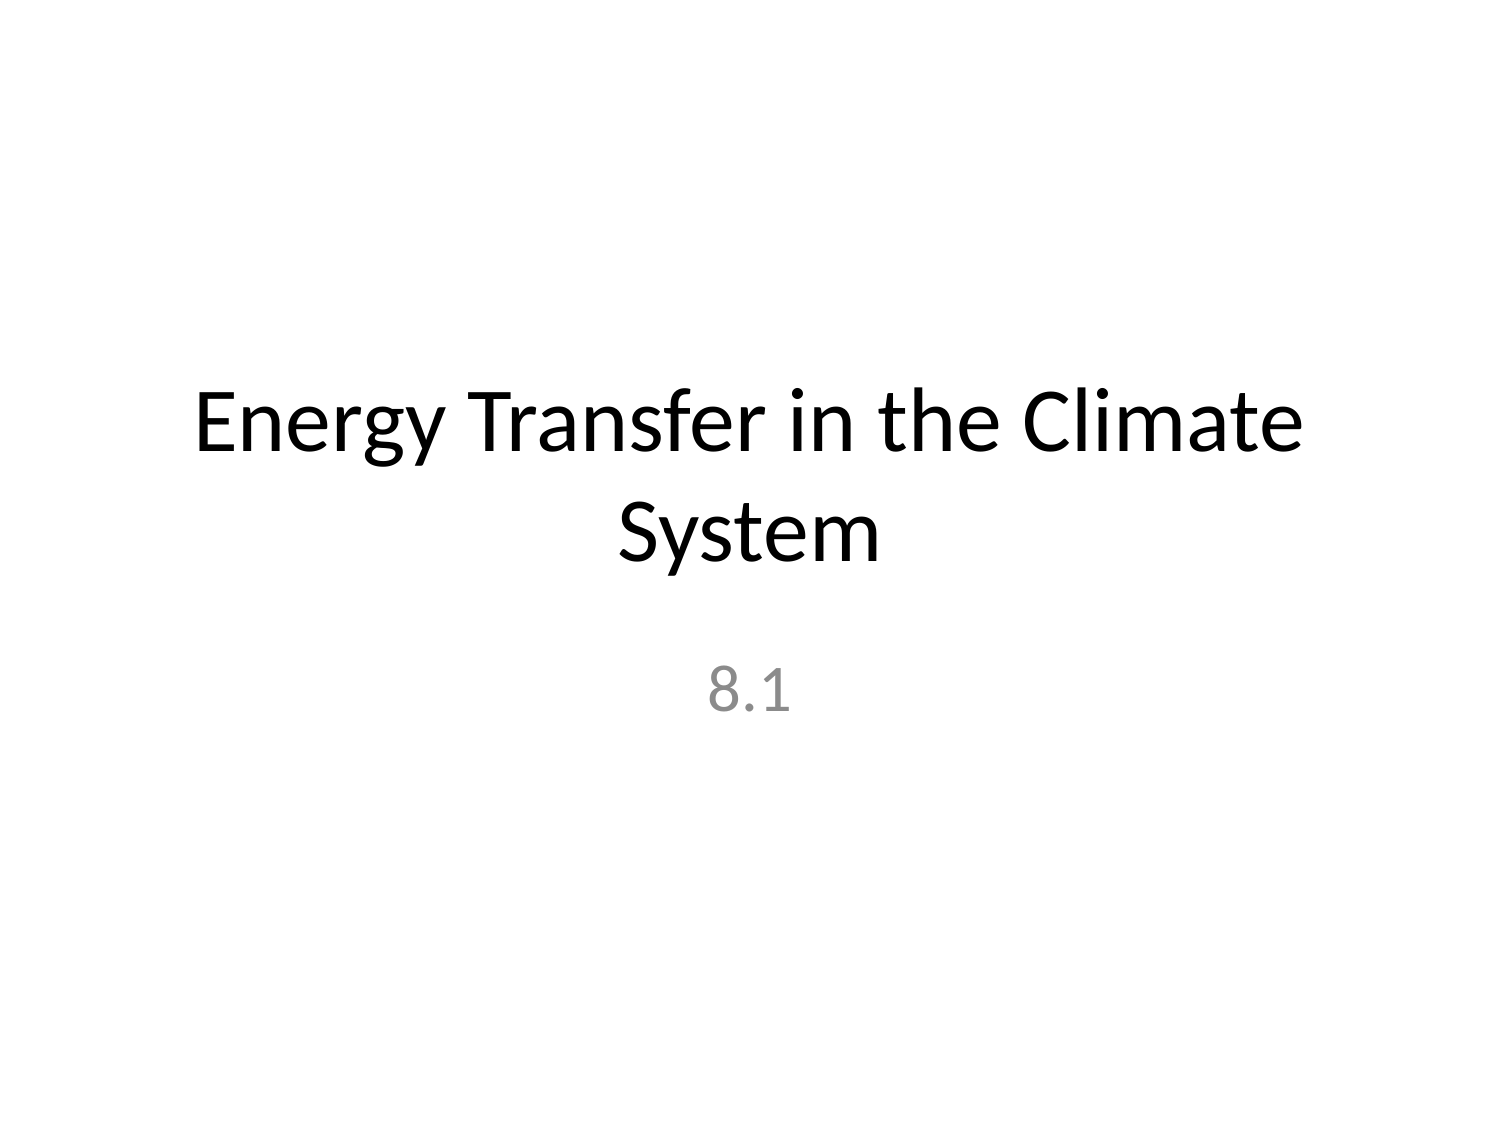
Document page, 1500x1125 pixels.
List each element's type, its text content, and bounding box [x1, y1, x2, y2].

title Energy Transfer in the Climate System [112, 349, 1388, 591]
subtitle 8.1 [225, 637, 1275, 925]
